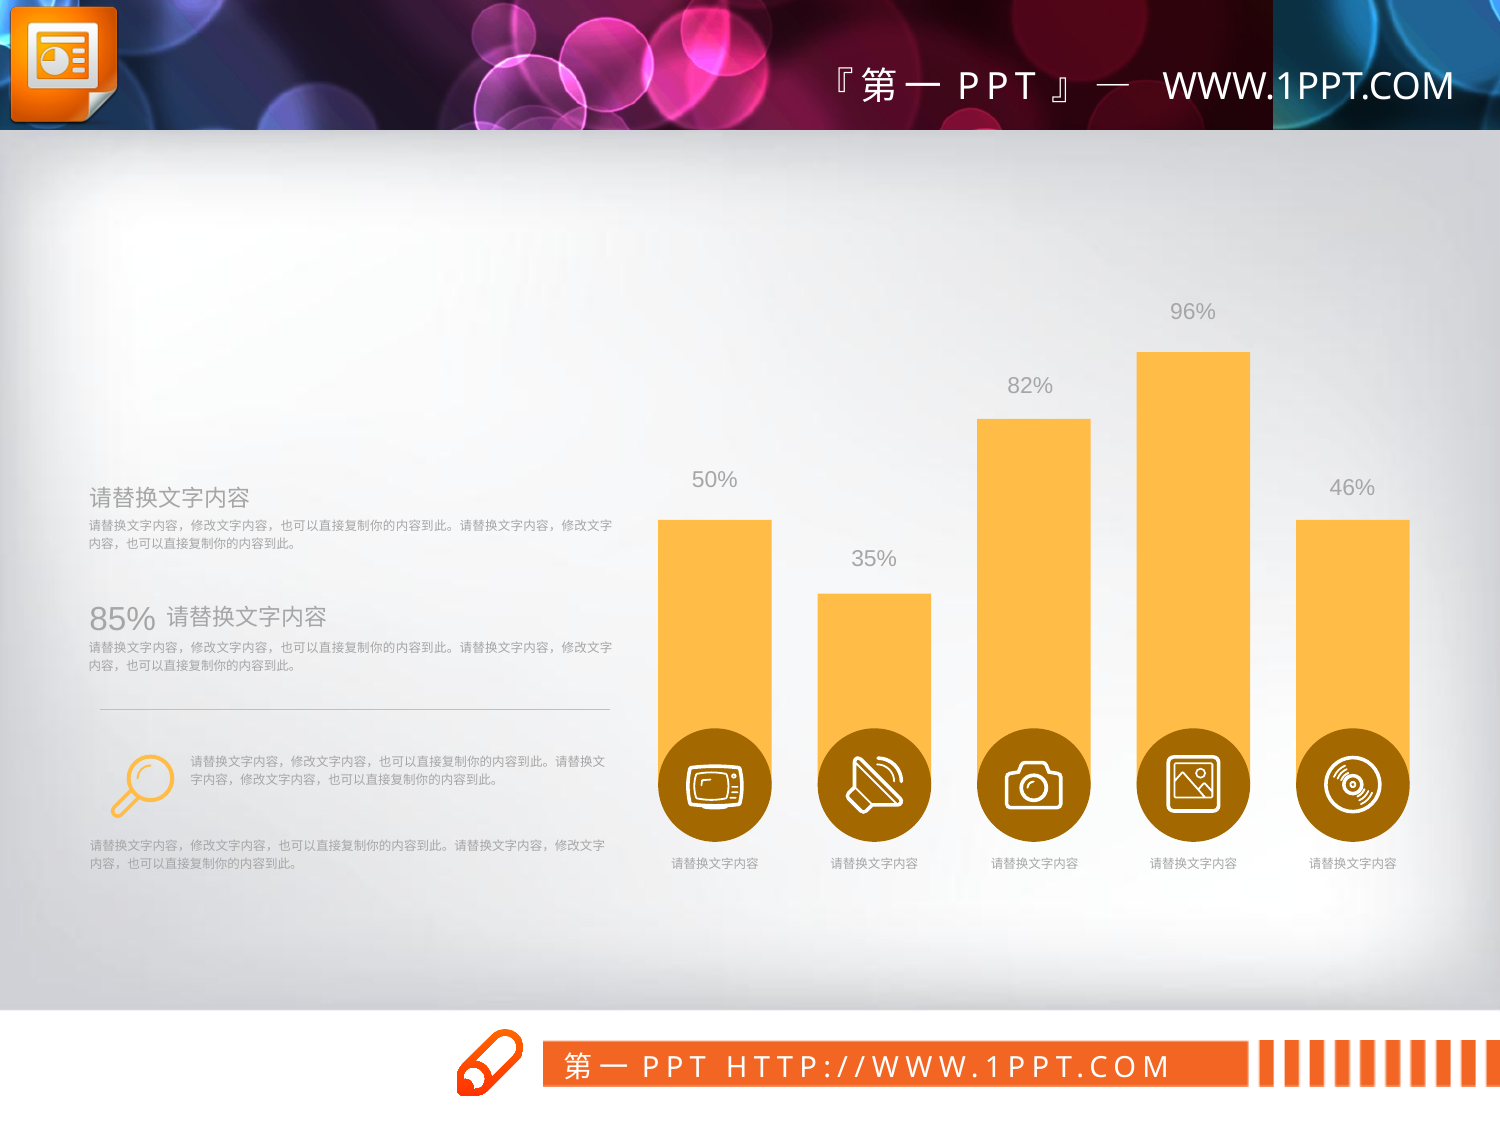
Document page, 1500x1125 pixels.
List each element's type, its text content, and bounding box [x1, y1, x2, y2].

text_box [817, 728, 932, 842]
text_box 82% [1007, 365, 1054, 399]
text_box 请替换文字内容 [830, 853, 919, 872]
text_box 请替换文字内容 [990, 853, 1079, 872]
text_box [1296, 519, 1410, 776]
text_box 请替换文字内容 [166, 596, 420, 630]
text_box 请替换文字内容 [89, 478, 251, 512]
text_box 请替换文字内容，修改文字内容，也可以直接复制你的内容到此。请替换文字内容，修改文字内容，也可以直接复制你的内容到此。 [88, 637, 612, 674]
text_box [1166, 754, 1221, 814]
text_box [977, 728, 1091, 842]
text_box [110, 754, 175, 819]
text_box 请替换文字内容，修改文字内容，也可以直接复制你的内容到此。请替换文字内容，修改文字内容，也可以直接复制你的内容到此。 [190, 750, 605, 787]
text_box 请替换文字内容 [1149, 853, 1238, 872]
text_box 46% [1329, 467, 1376, 501]
text_box [977, 418, 1091, 776]
text_box 85% [89, 588, 157, 637]
text_box 请替换文字内容，修改文字内容，也可以直接复制你的内容到此。请替换文字内容，修改文字内容，也可以直接复制你的内容到此。 [88, 514, 612, 551]
picture [0, 0, 1500, 1012]
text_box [685, 764, 744, 810]
text_box 请替换文字内容 [671, 853, 759, 872]
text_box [1004, 760, 1063, 810]
text_box [817, 593, 932, 780]
text_box 请替换文字内容 [1308, 852, 1397, 872]
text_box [845, 755, 904, 815]
text_box 35% [851, 538, 898, 572]
text_box [658, 519, 772, 776]
text_box 请替换文字内容，修改文字内容，也可以直接复制你的内容到此。请替换文字内容，修改文字内容，也可以直接复制你的内容到此。 [89, 835, 605, 872]
text_box 96% [1170, 290, 1217, 324]
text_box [1323, 755, 1382, 814]
text_box [1136, 728, 1251, 842]
text_box [1136, 352, 1251, 781]
text_box [658, 728, 772, 842]
text_box [1296, 728, 1410, 842]
picture [543, 1040, 1500, 1087]
text_box 50% [691, 458, 739, 492]
